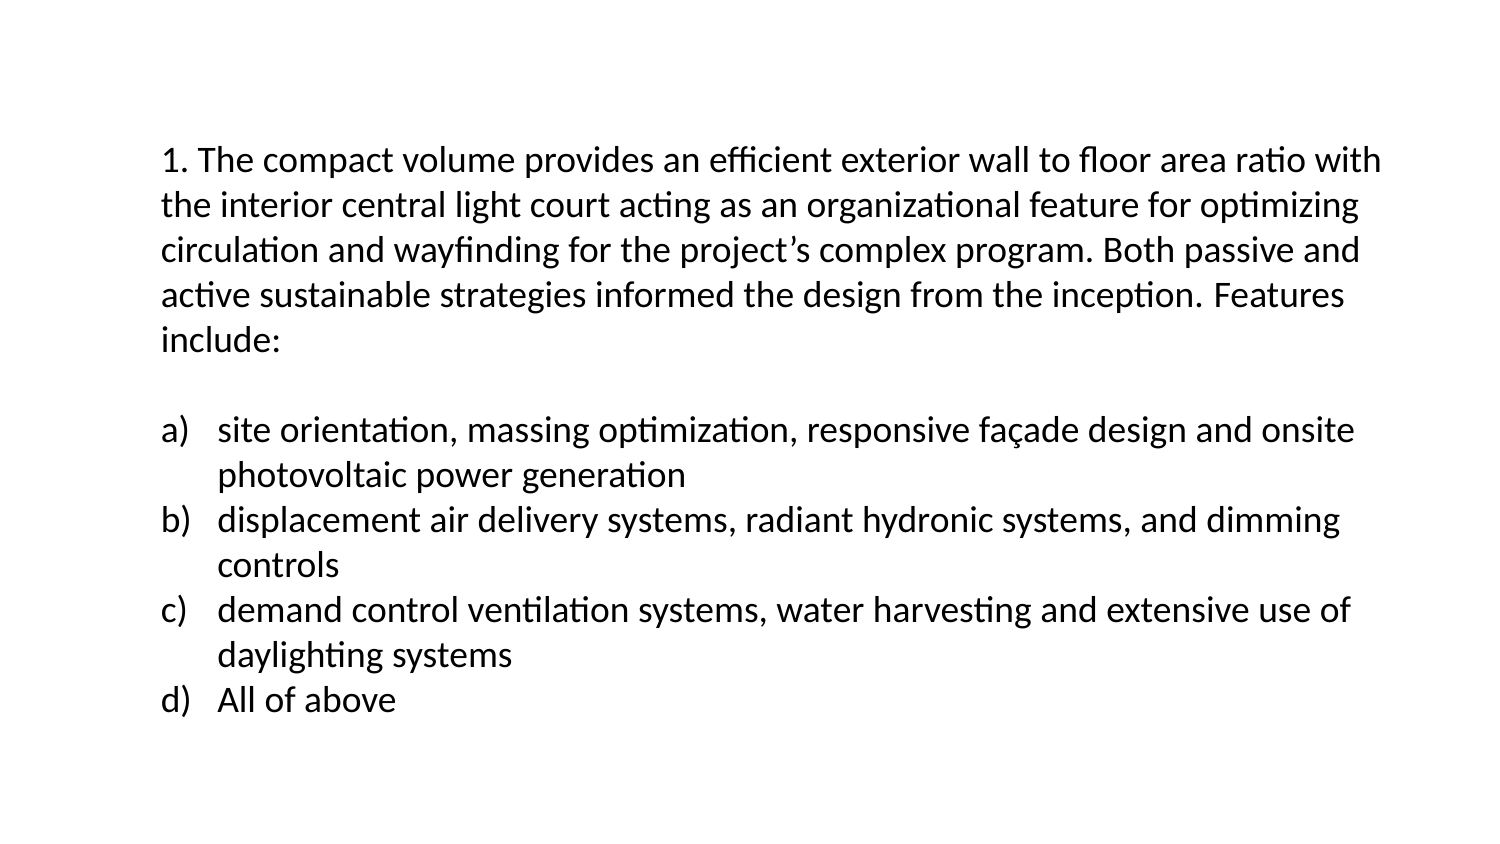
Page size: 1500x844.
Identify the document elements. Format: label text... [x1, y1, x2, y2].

text_box 1. The compact volume provides an efficient exterior wall to floor area ratio with the interior central light court acting as an organizational feature for optimizing circulation and wayfinding for the project’s complex program. Both passive and active sustainable strategies informed the design from the inception. Features include: site orientation, massing optimization, responsive façade design and onsite photovoltaic power generation displacement air delivery systems, radiant hydronic systems, and dimming controls demand control ventilation systems, water harvesting and extensive use of daylighting systems All of above [146, 127, 1443, 817]
